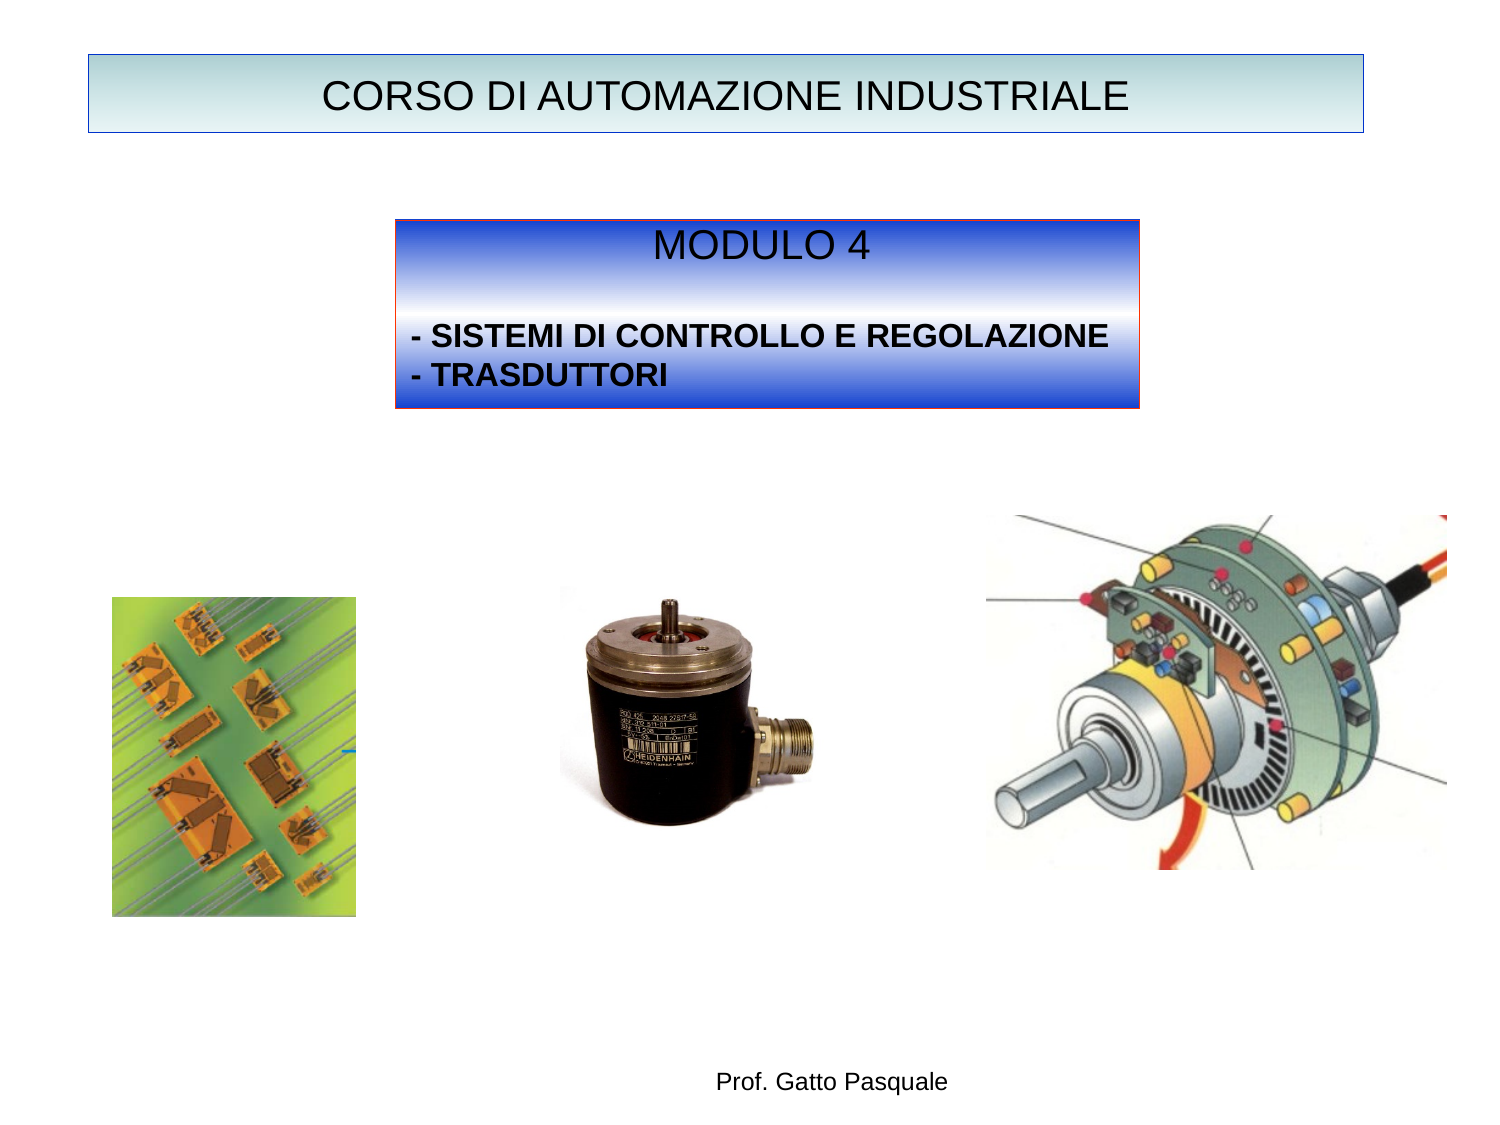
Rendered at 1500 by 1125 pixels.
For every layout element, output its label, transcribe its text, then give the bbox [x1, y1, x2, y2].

subtitle MODULO 4 - SISTEMI DI CONTROLLO E REGOLAZIONE - TRASDUTTORI [395, 220, 1140, 409]
title CORSO DI AUTOMAZIONE INDUSTRIALE [88, 54, 1364, 133]
text_box Prof. Gatto Pasquale [631, 1058, 1034, 1125]
picture [112, 597, 356, 917]
picture [560, 586, 833, 831]
picture [986, 515, 1447, 870]
